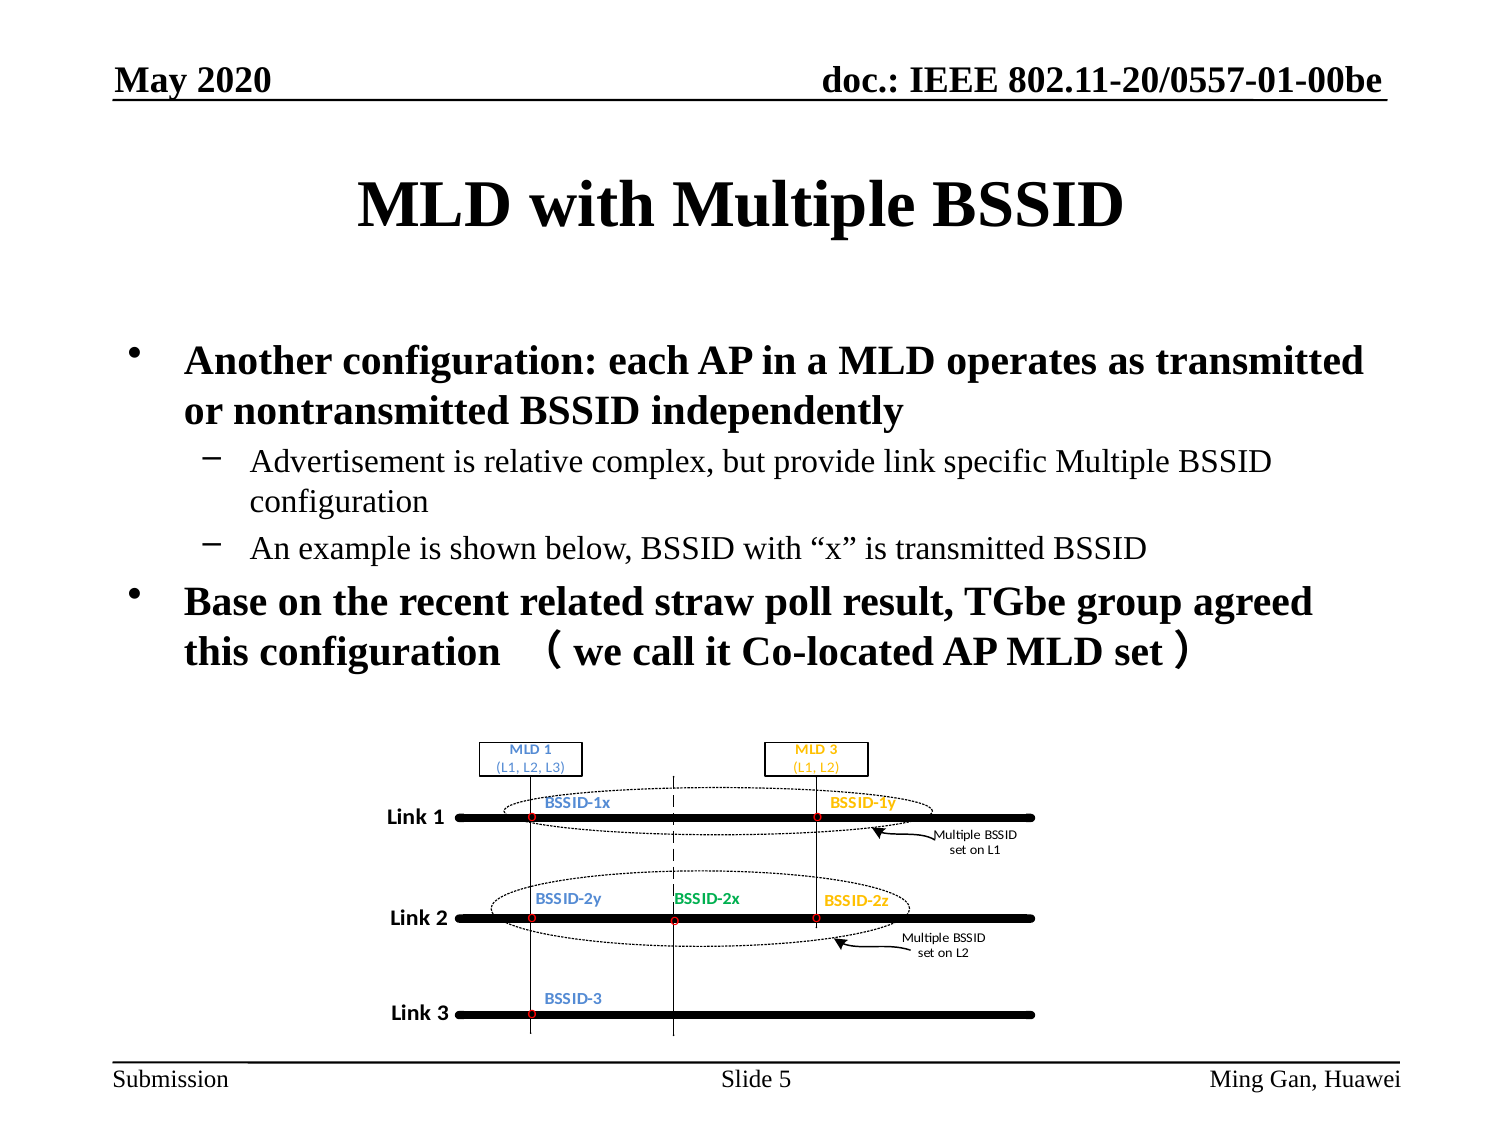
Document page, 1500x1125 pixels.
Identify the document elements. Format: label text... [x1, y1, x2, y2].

title MLD with Multiple BSSID [112, 112, 1388, 288]
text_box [374, 738, 1051, 1063]
footer Ming Gan, Huawei [1206, 1061, 1402, 1093]
list Another configuration: each AP in a MLD operates as transmitted or nontransmitted BSSID independently Advertisement is relative complex, but provide link specific Multiple BSSID configuration An example is shown below, BSSID with “x” is transmitted BSSID Base on the recent related straw poll result, TGbe group agreed this configuration （we call it Co-located AP MLD set） [112, 324, 1388, 1001]
slide_number Slide 5 [712, 1071, 800, 1093]
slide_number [114, 54, 274, 101]
